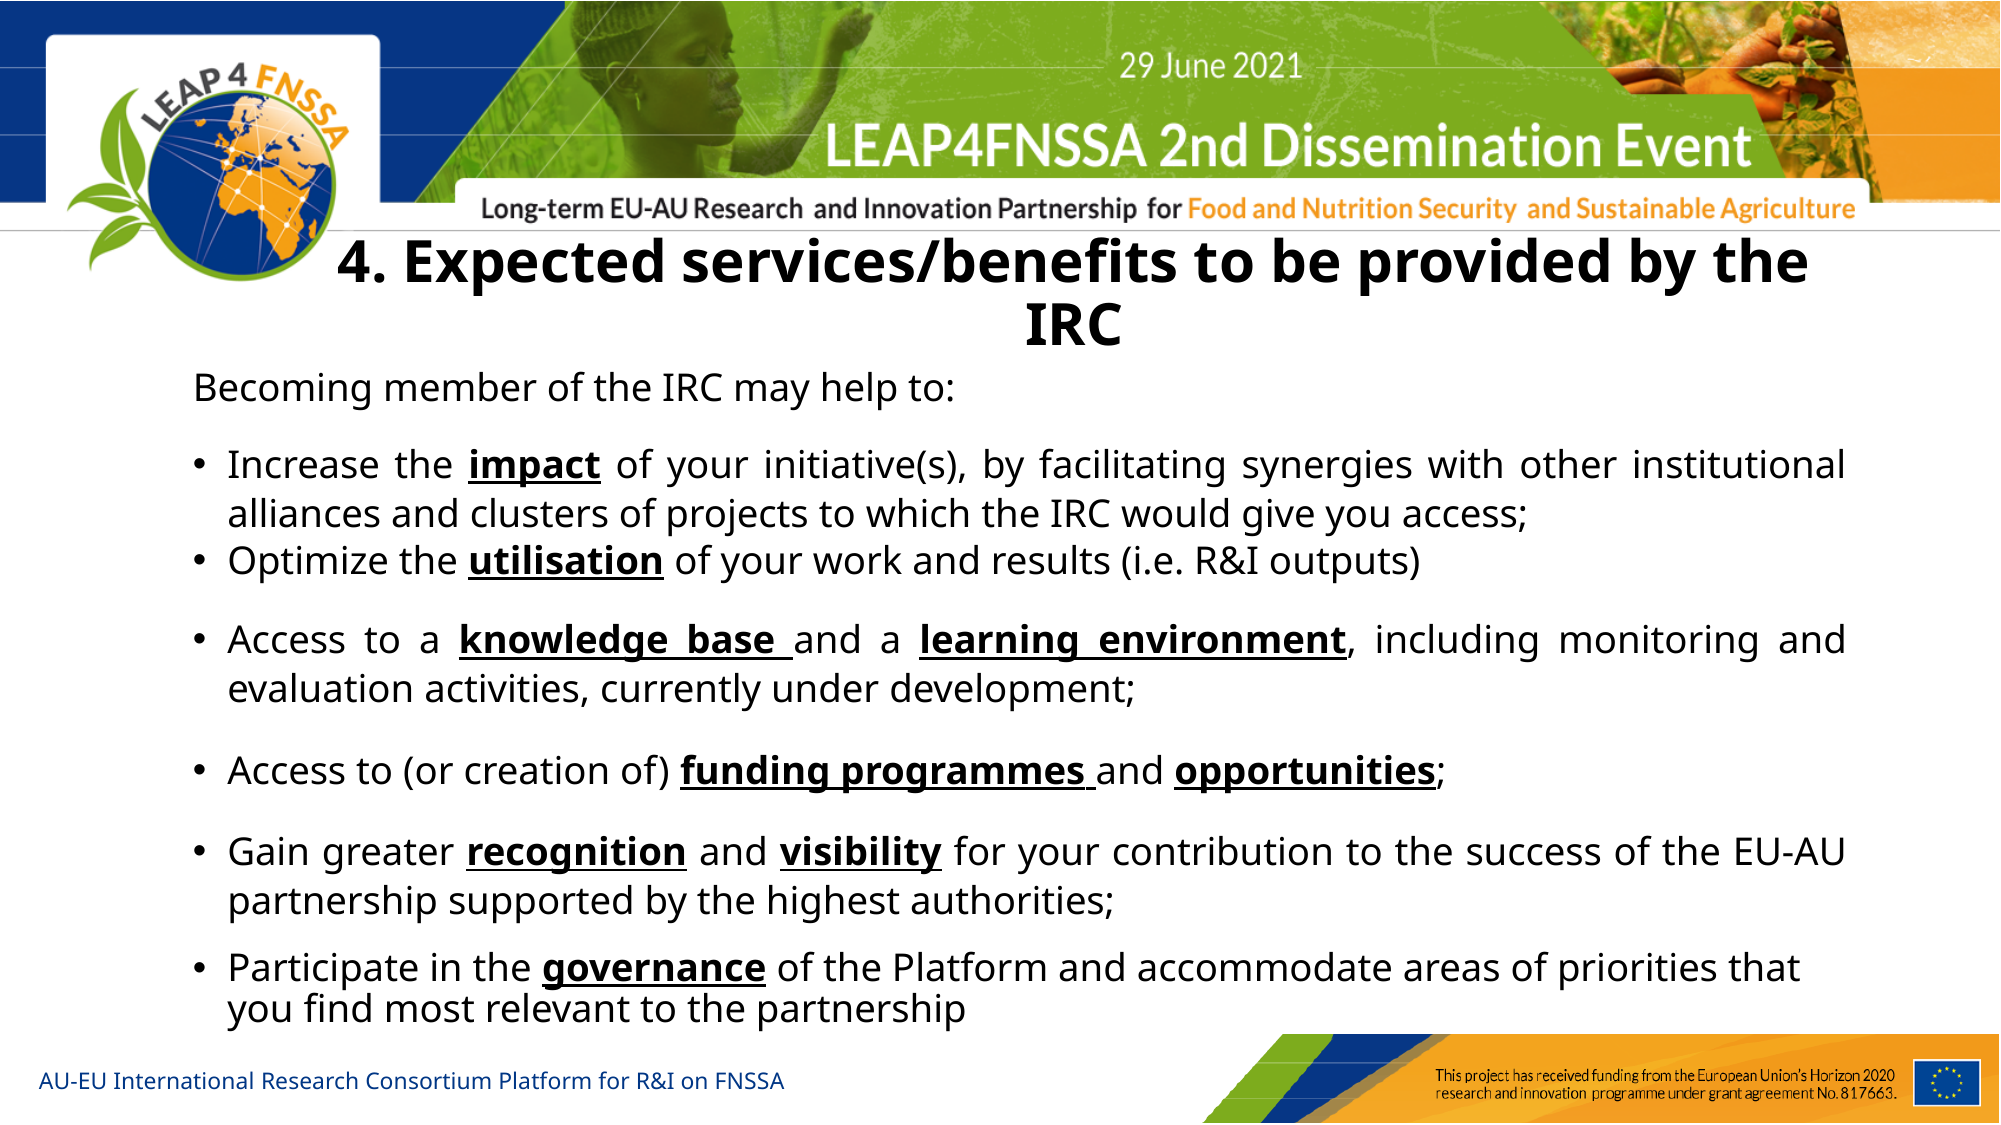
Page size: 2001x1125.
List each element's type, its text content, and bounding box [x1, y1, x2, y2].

picture [498, 1034, 1999, 1123]
title 4. Expected services/benefits to be provided by the IRC [286, 236, 1863, 352]
picture [0, 1, 2000, 334]
list Becoming member of the IRC may help to: Increase the impact of your initiative(s), by facilitating synergies with other institutional alliances and clusters of projects to which the IRC would give you access; Optimize the utilisation of your work and results (i.e. R&I outputs) Access to a knowledge base and a learning environment, including monitoring and evaluation activities, currently under development; Access to (or creation of) funding programmes and opportunities; Gain greater recognition and visibility for your contribution to the success of the EU-AU partnership supported by the highest authorities; Participate in the governance of the Platform and accommodate areas of priorities that you find most relevant to the partnership [177, 352, 1863, 1085]
text_box AU-EU International Research Consortium Platform for R&I on FNSSA [8, 1059, 972, 1103]
